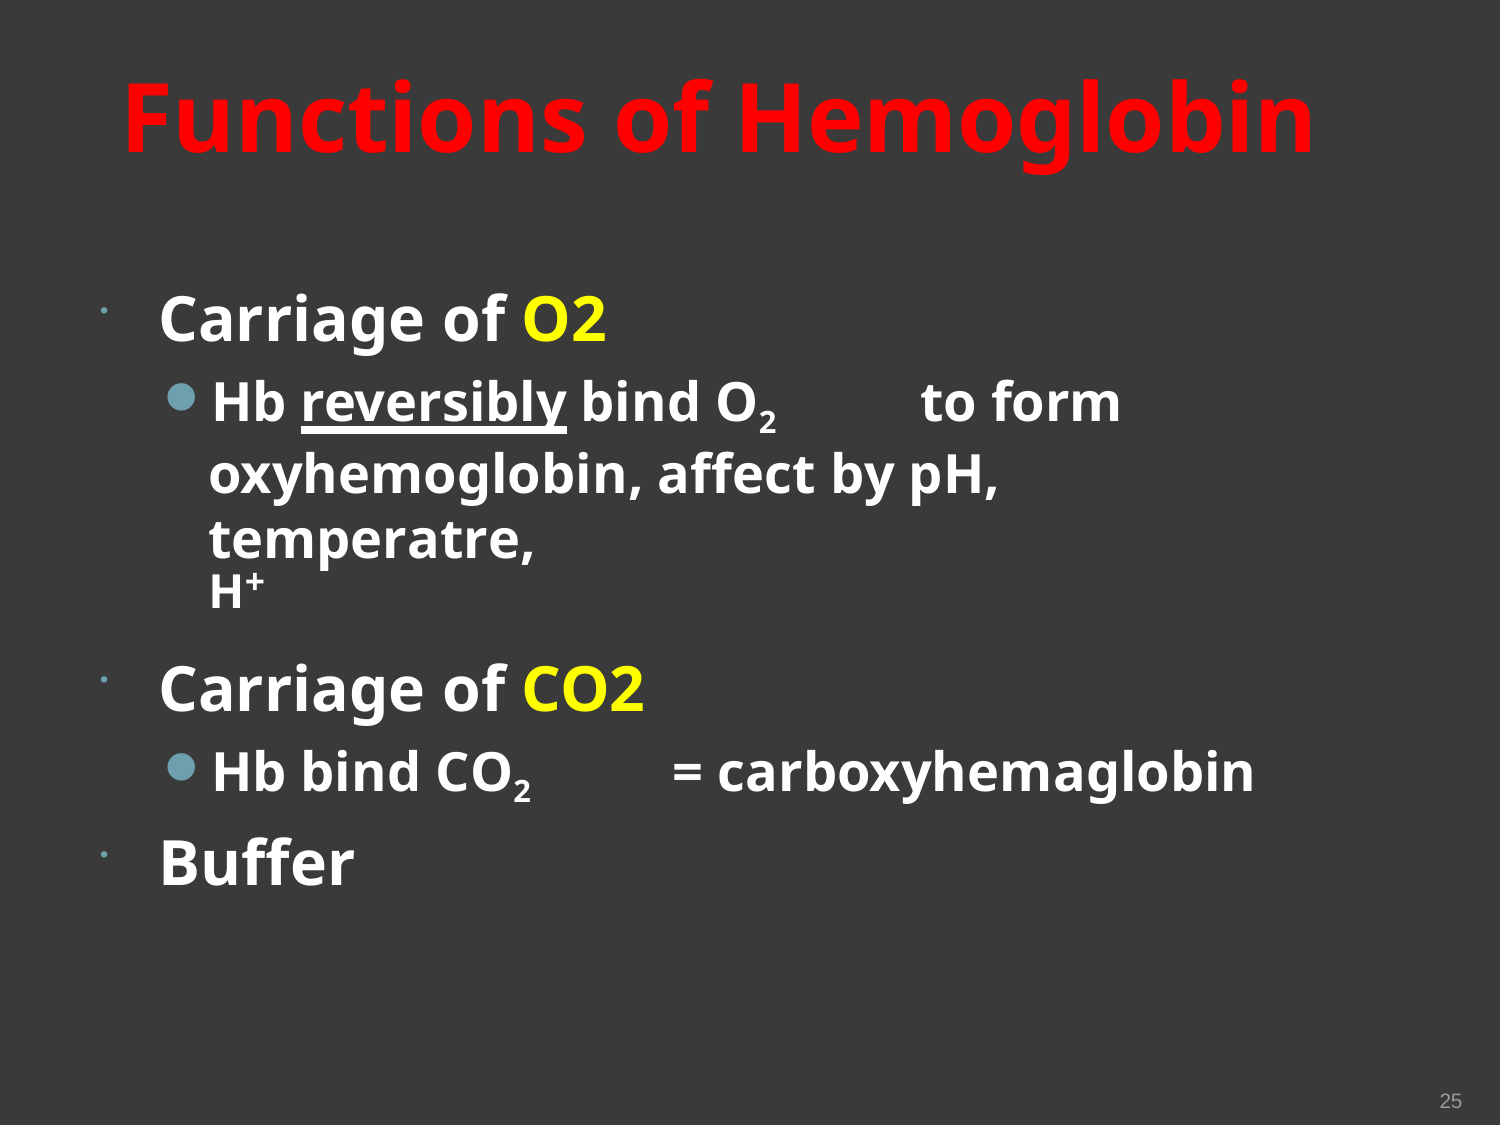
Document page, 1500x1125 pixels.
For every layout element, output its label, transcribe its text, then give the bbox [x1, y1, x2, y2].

text_box 25 [1437, 1089, 1465, 1113]
text_box Carriage of O2 Hb reversibly bind O2 to form oxyhemoglobin, affect by pH, temperatre, H+ Carriage of CO2 Hb bind CO2 = carboxyhemaglobin Buffer [93, 279, 1342, 898]
title Functions of Hemoglobin [117, 43, 1383, 245]
